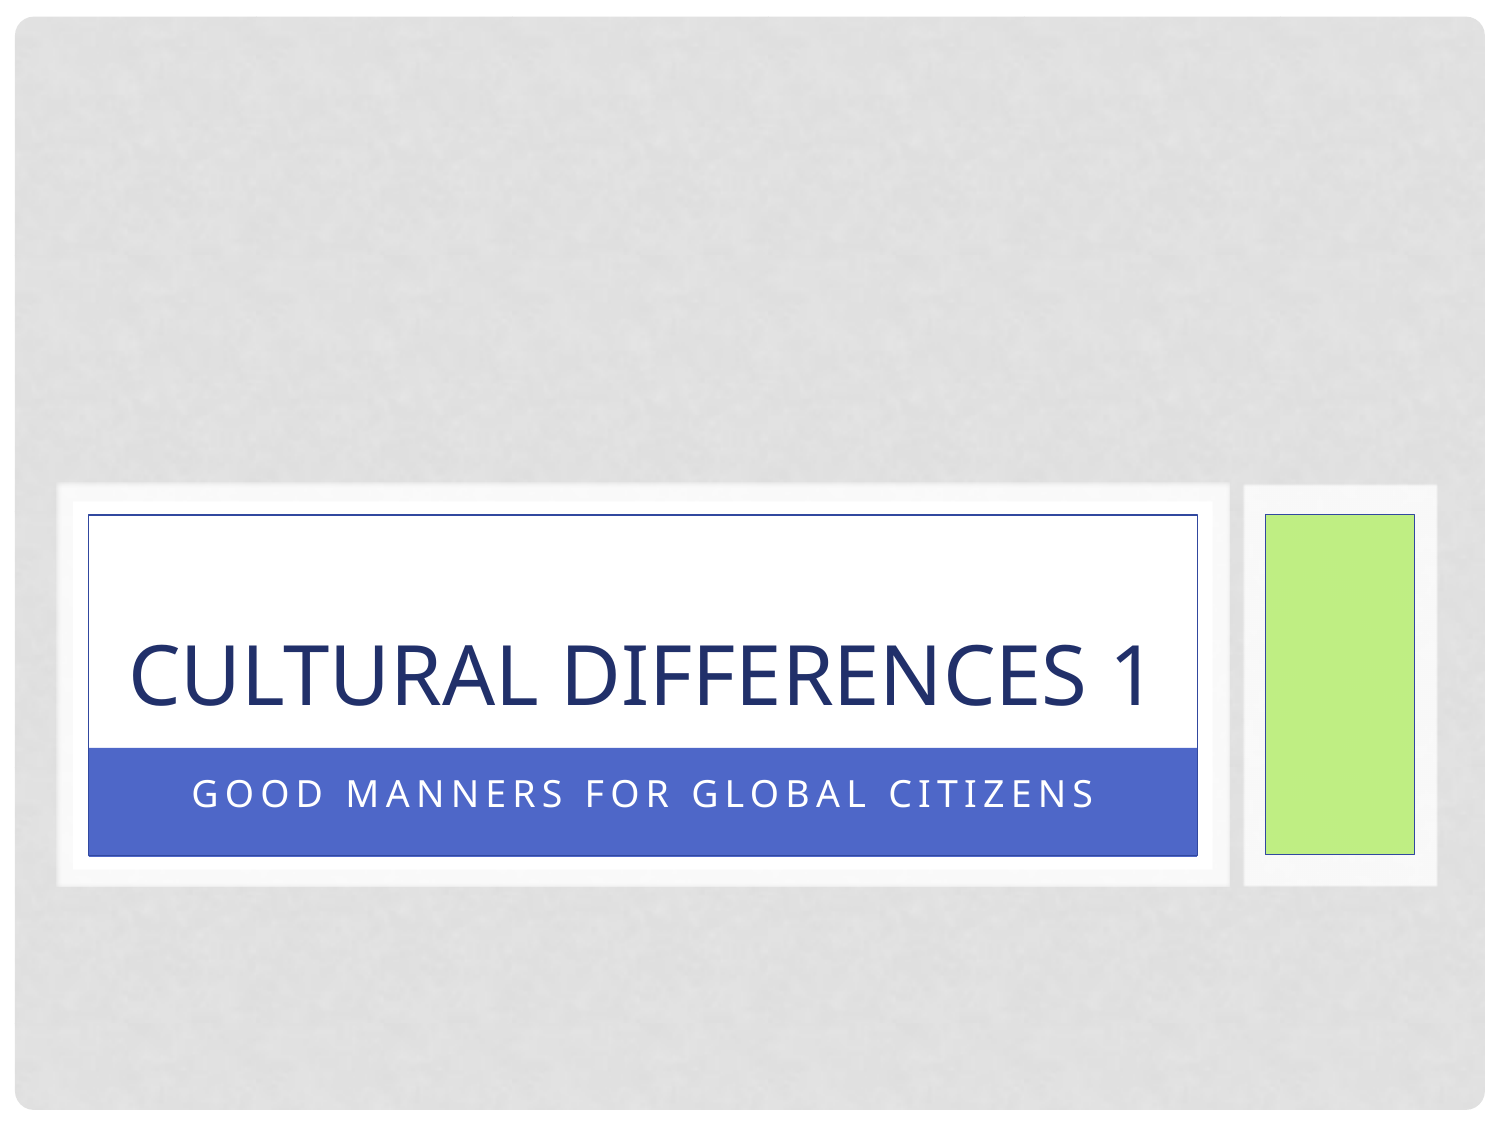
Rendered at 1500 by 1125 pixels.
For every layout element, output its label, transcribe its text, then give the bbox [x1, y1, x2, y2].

subtitle Good manners for global citizens [105, 762, 1181, 838]
title Cultural Differences 1 [99, 529, 1187, 730]
